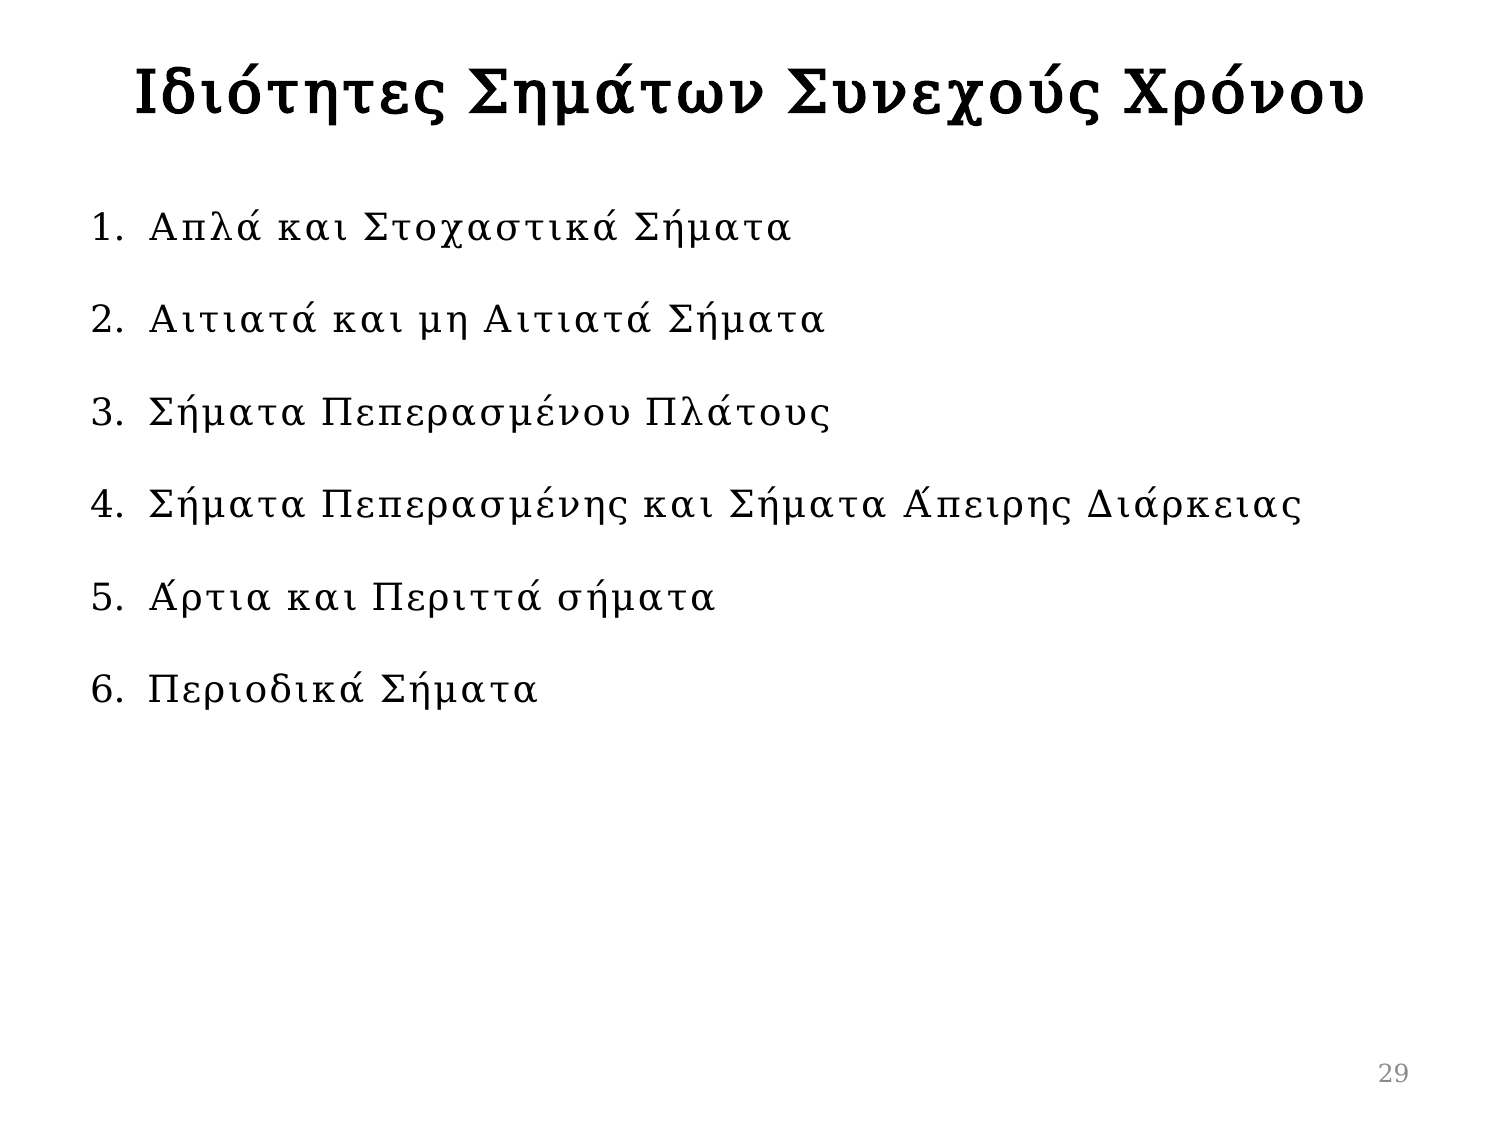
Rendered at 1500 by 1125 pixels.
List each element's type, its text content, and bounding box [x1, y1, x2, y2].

title Ιδιότητες Σημάτων Συνεχούς Χρόνου [75, 19, 1425, 159]
slide_number 29 [1222, 1042, 1425, 1103]
list Απλά και Στοχαστικά Σήματα Αιτιατά και μη Αιτιατά Σήματα Σήματα Πεπερασμένου Πλάτους Σήματα Πεπερασμένης και Σήματα Άπειρης Διάρκειας Άρτια και Περιττά σήματα Περιοδικά Σήματα [75, 172, 1425, 1071]
